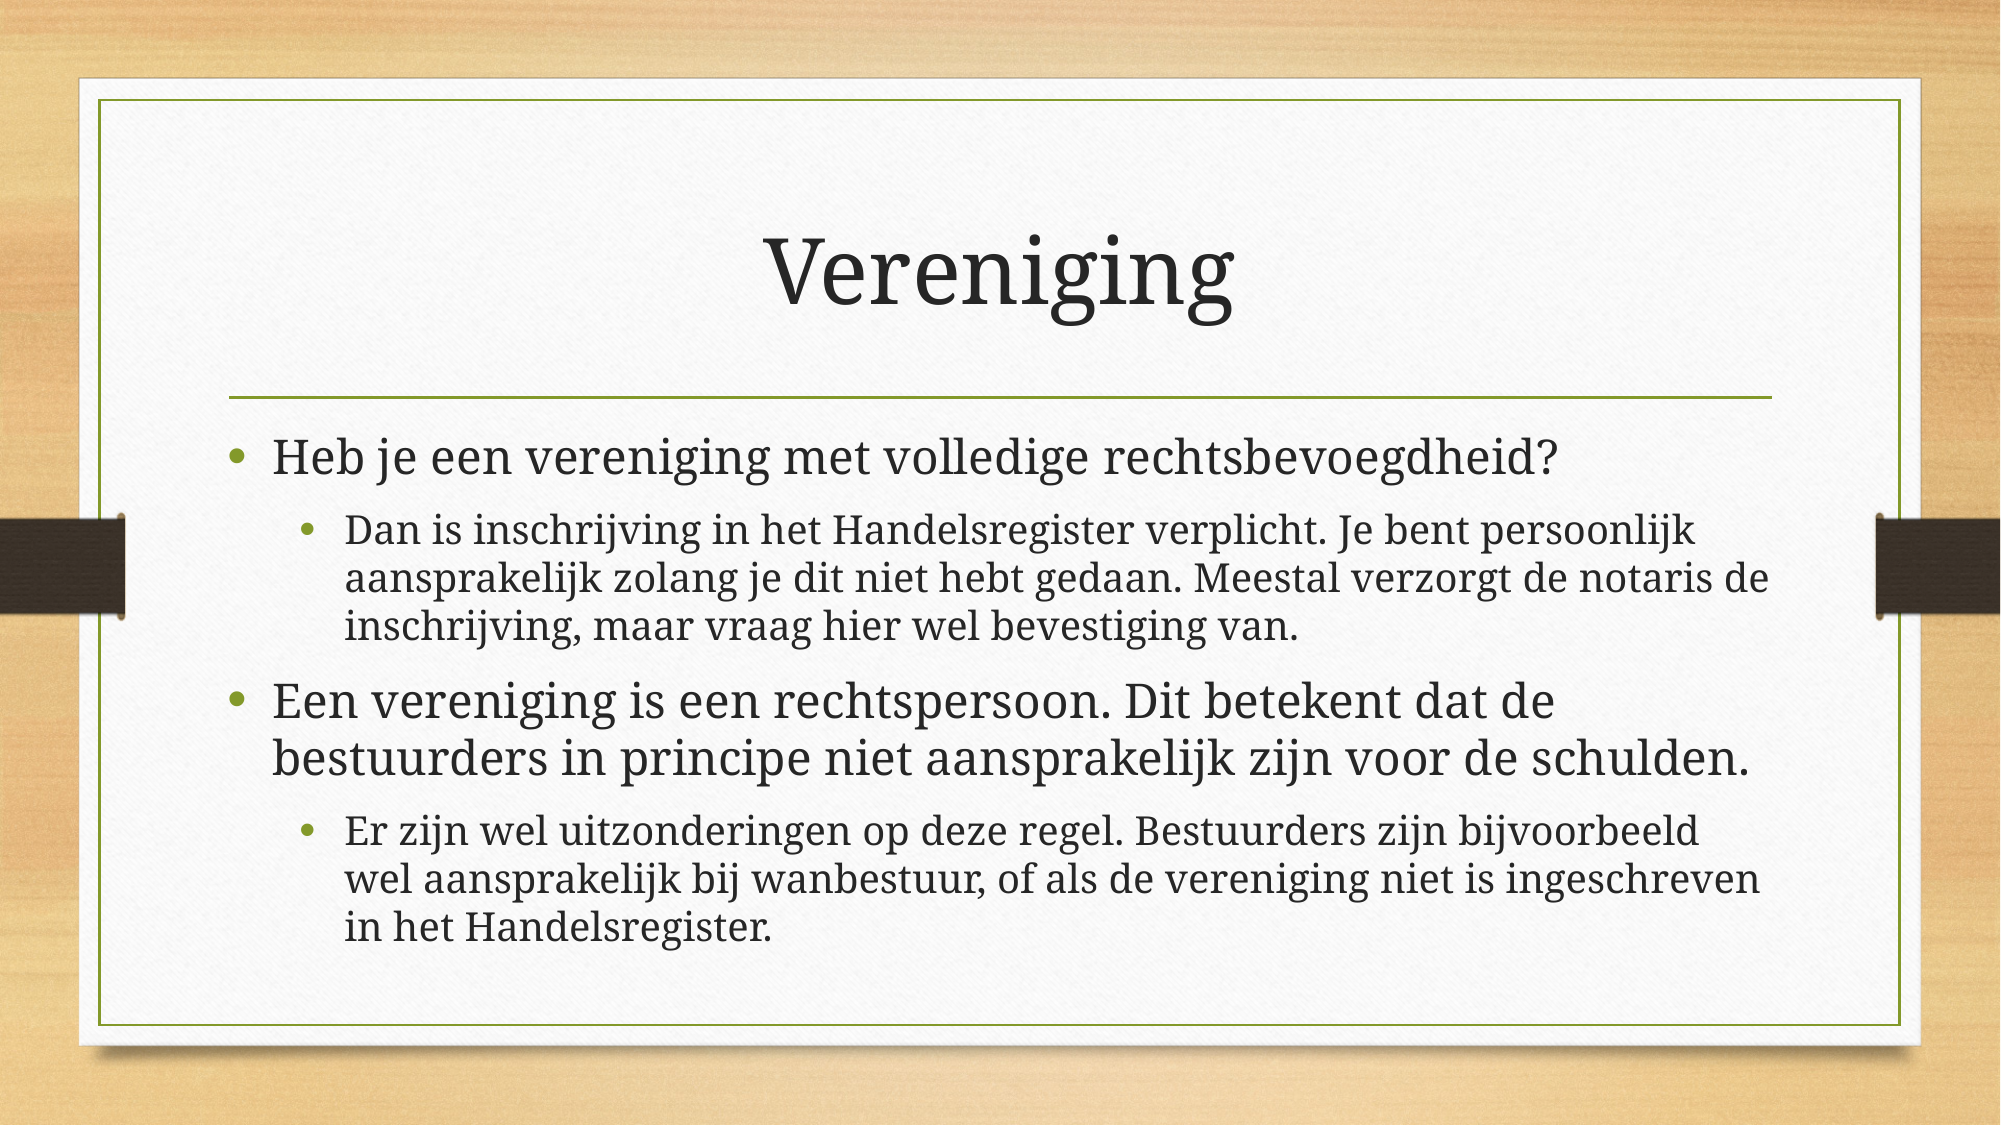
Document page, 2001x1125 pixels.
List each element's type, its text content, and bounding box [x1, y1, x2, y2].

list Heb je een vereniging met volledige rechtsbevoegdheid? Dan is inschrijving in het Handelsregister verplicht. Je bent persoonlijk aansprakelijk zolang je dit niet hebt gedaan. Meestal verzorgt de notaris de inschrijving, maar vraag hier wel bevestiging van. Een vereniging is een rechtspersoon. Dit betekent dat de bestuurders in principe niet aansprakelijk zijn voor de schulden. Er zijn wel uitzonderingen op deze regel. Bestuurders zijn bijvoorbeeld wel aansprakelijk bij wanbestuur, of als de vereniging niet is ingeschreven in het Handelsregister. [212, 419, 1788, 964]
picture [0, 0, 2001, 1125]
title Vereniging [212, 161, 1788, 375]
